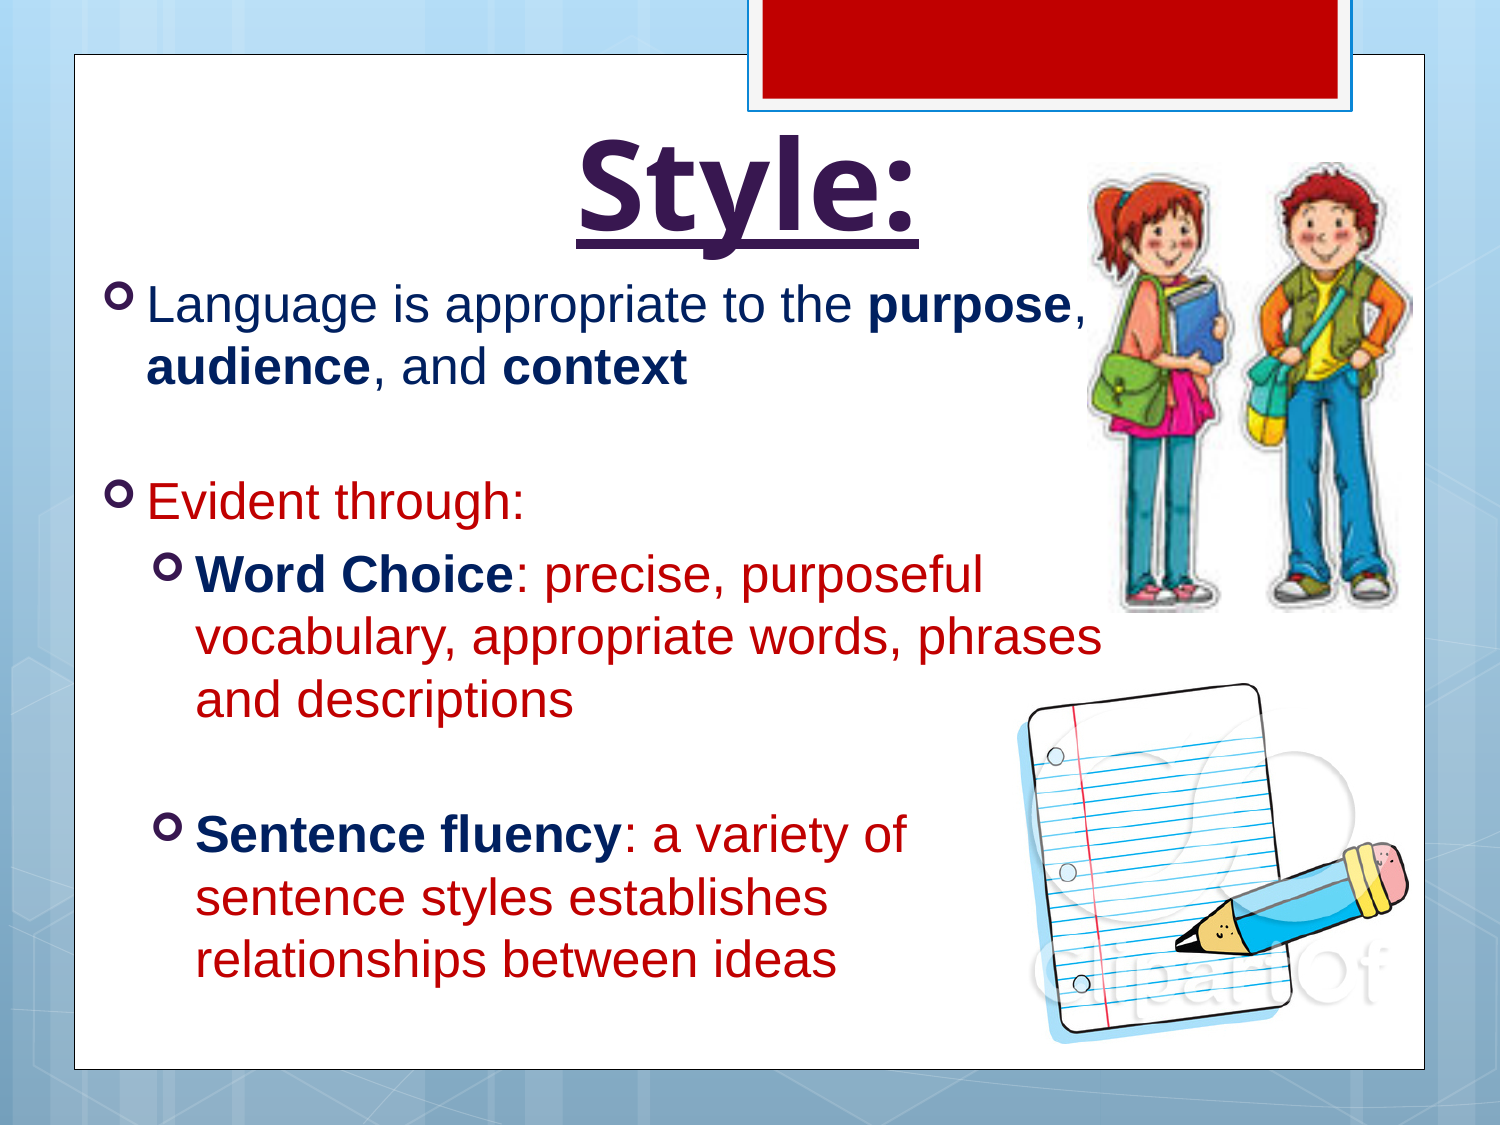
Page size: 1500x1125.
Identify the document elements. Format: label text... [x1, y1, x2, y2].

picture [1012, 674, 1413, 1051]
title Style: [171, 75, 1324, 262]
list Language is appropriate to the purpose, audience, and context Evident through: Word Choice: precise, purposeful vocabulary, appropriate words, phrases and descriptions Sentence fluency: a variety of sentence styles establishes relationships between ideas [75, 262, 1125, 1063]
picture [1087, 162, 1413, 613]
